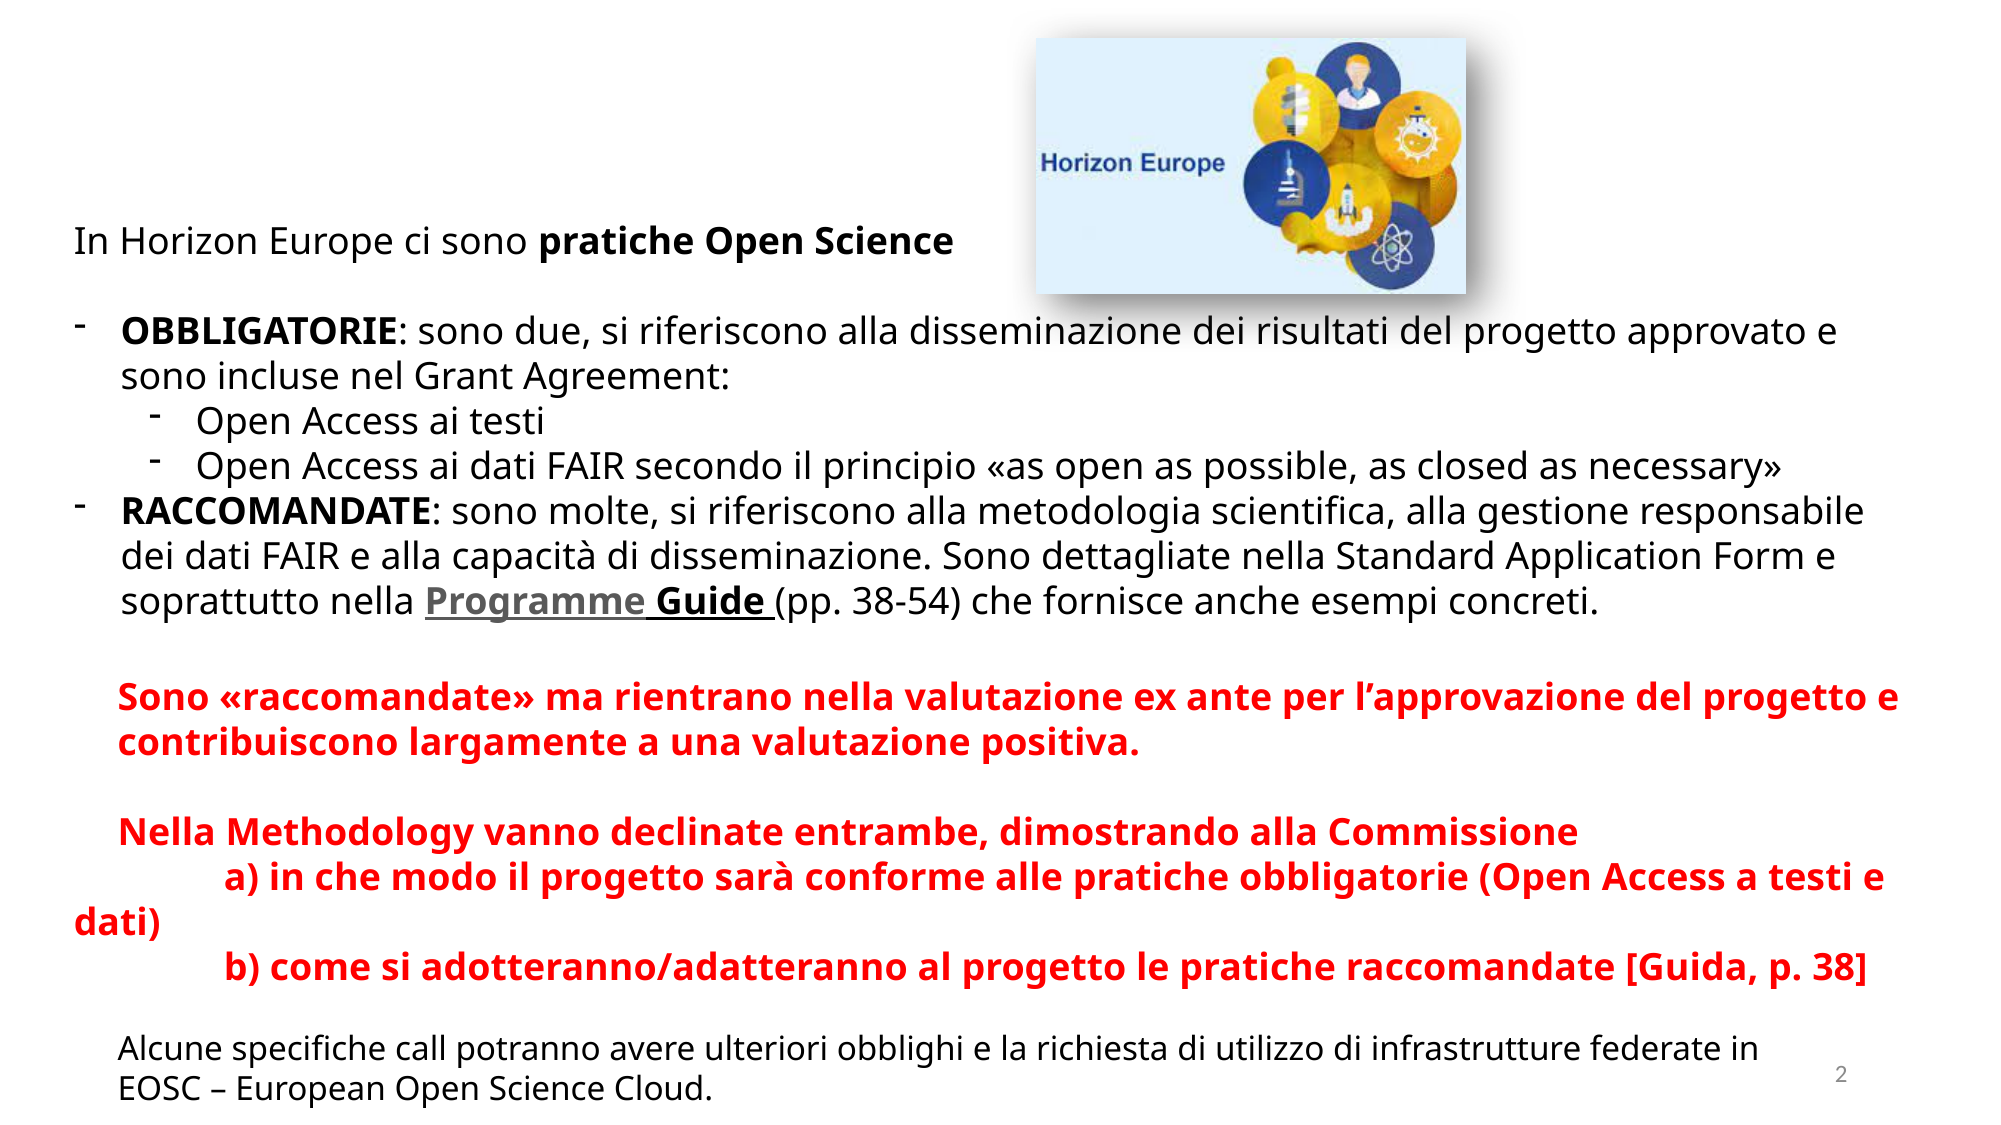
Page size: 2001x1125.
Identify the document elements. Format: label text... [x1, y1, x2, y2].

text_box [109, 0, 1888, 410]
text_box In Horizon Europe ci sono pratiche Open Science OBBLIGATORIE: sono due, si riferiscono alla disseminazione dei risultati del progetto approvato e sono incluse nel Grant Agreement: Open Access ai testi Open Access ai dati FAIR secondo il principio «as open as possible, as closed as necessary» RACCOMANDATE: sono molte, si riferiscono alla metodologia scientifica, alla gestione responsabile dei dati FAIR e alla capacità di disseminazione. Sono dettagliate nella Standard Application Form e soprattutto nella Programme Guide (pp. 38-54) che fornisce anche esempi concreti. Sono «raccomandate» ma rientrano nella valutazione ex ante per l’approvazione del progetto e contribuiscono largamente a una valutazione positiva. Nella Methodology vanno declinate entrambe, dimostrando alla Commissione a) in che modo il progetto sarà conforme alle pratiche obbligatorie (Open Access a testi e dati) b) come si adotteranno/adatteranno al progetto le pratiche raccomandate [Guida, p. 38] Alcune specifiche call potranno avere ulteriori obblighi e la richiesta di utilizzo di infrastrutture federate in EOSC – European Open Science Cloud. [58, 209, 1942, 1115]
slide_number 2 [1412, 1042, 1863, 1103]
picture [1036, 38, 1466, 294]
